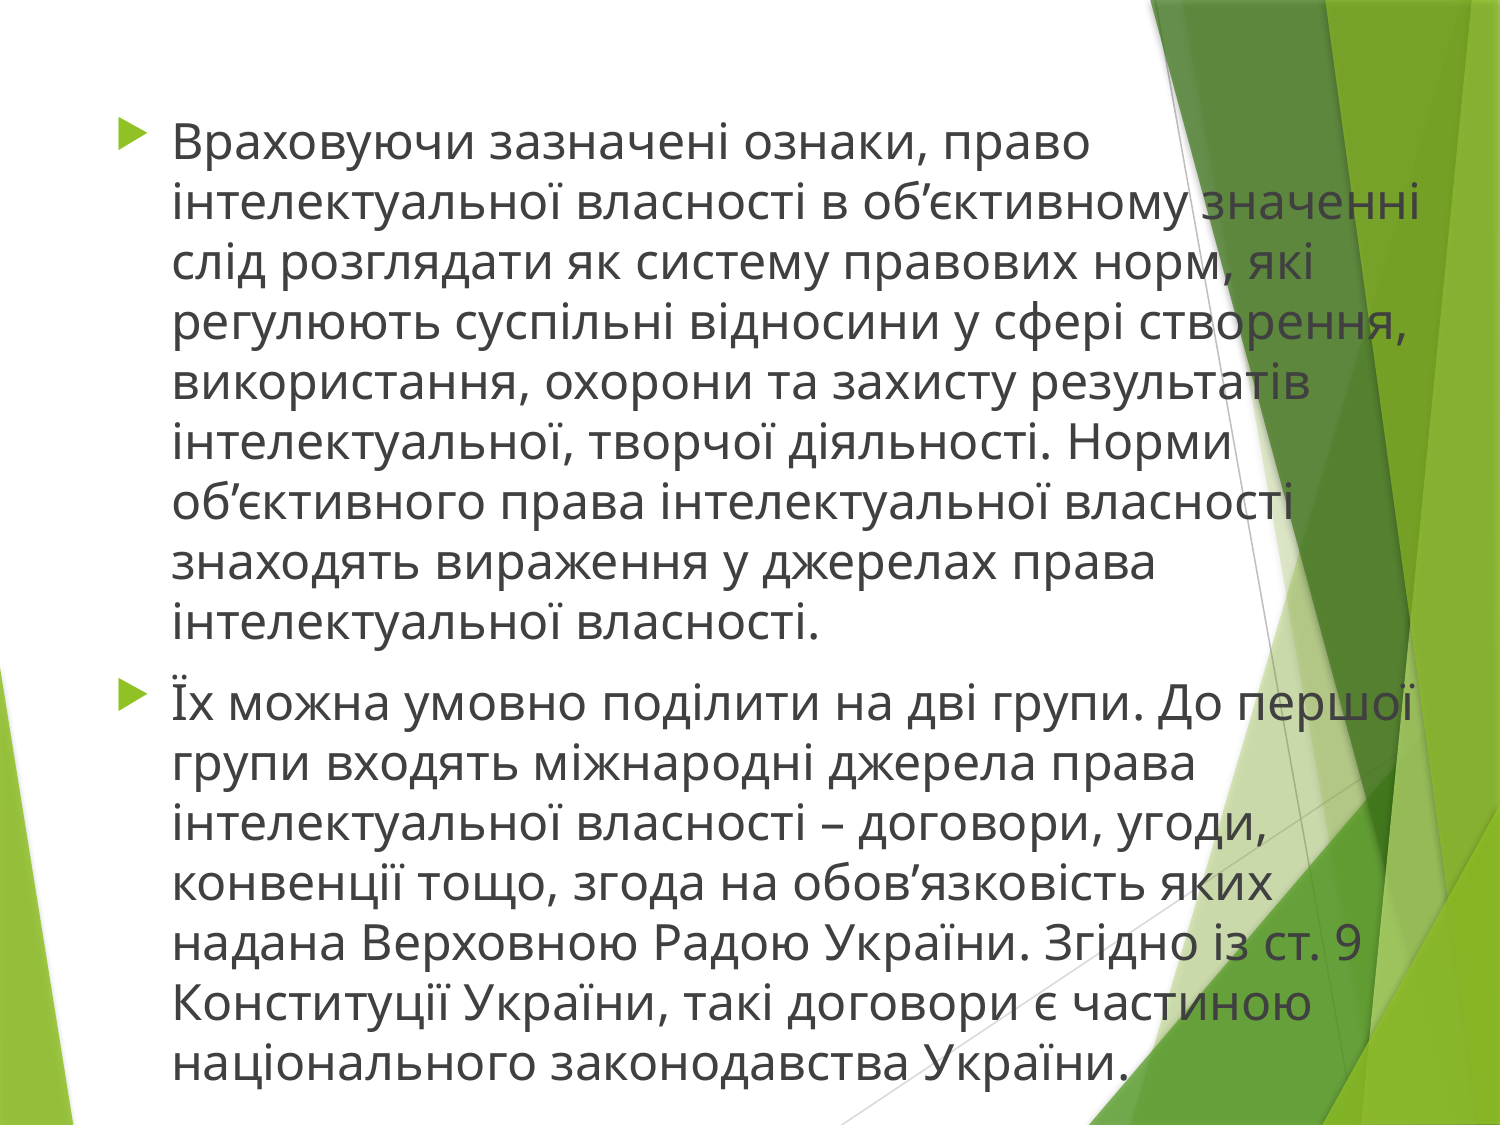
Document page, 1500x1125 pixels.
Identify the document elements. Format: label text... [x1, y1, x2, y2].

list Враховуючи зазначені ознаки, право інтелектуальної власності в об’єктивному значенні слід розглядати як систему правових норм, які регулюють суспільні відносини у сфері створення, використання, охорони та захисту результатів інтелектуальної, творчої діяльності. Норми об’єктивного права інтелектуальної власності знаходять вираження у джерелах права інтелектуальної власності. Їх можна умовно поділити на дві групи. До першої групи входять міжнародні джерела права інтелектуальної власності – договори, угоди, конвенції тощо, згода на обов’язковість яких надана Верховною Радою України. Згідно із ст. 9 Конституції України, такі договори є частиною національного законодавства України. [99, 101, 1447, 1083]
